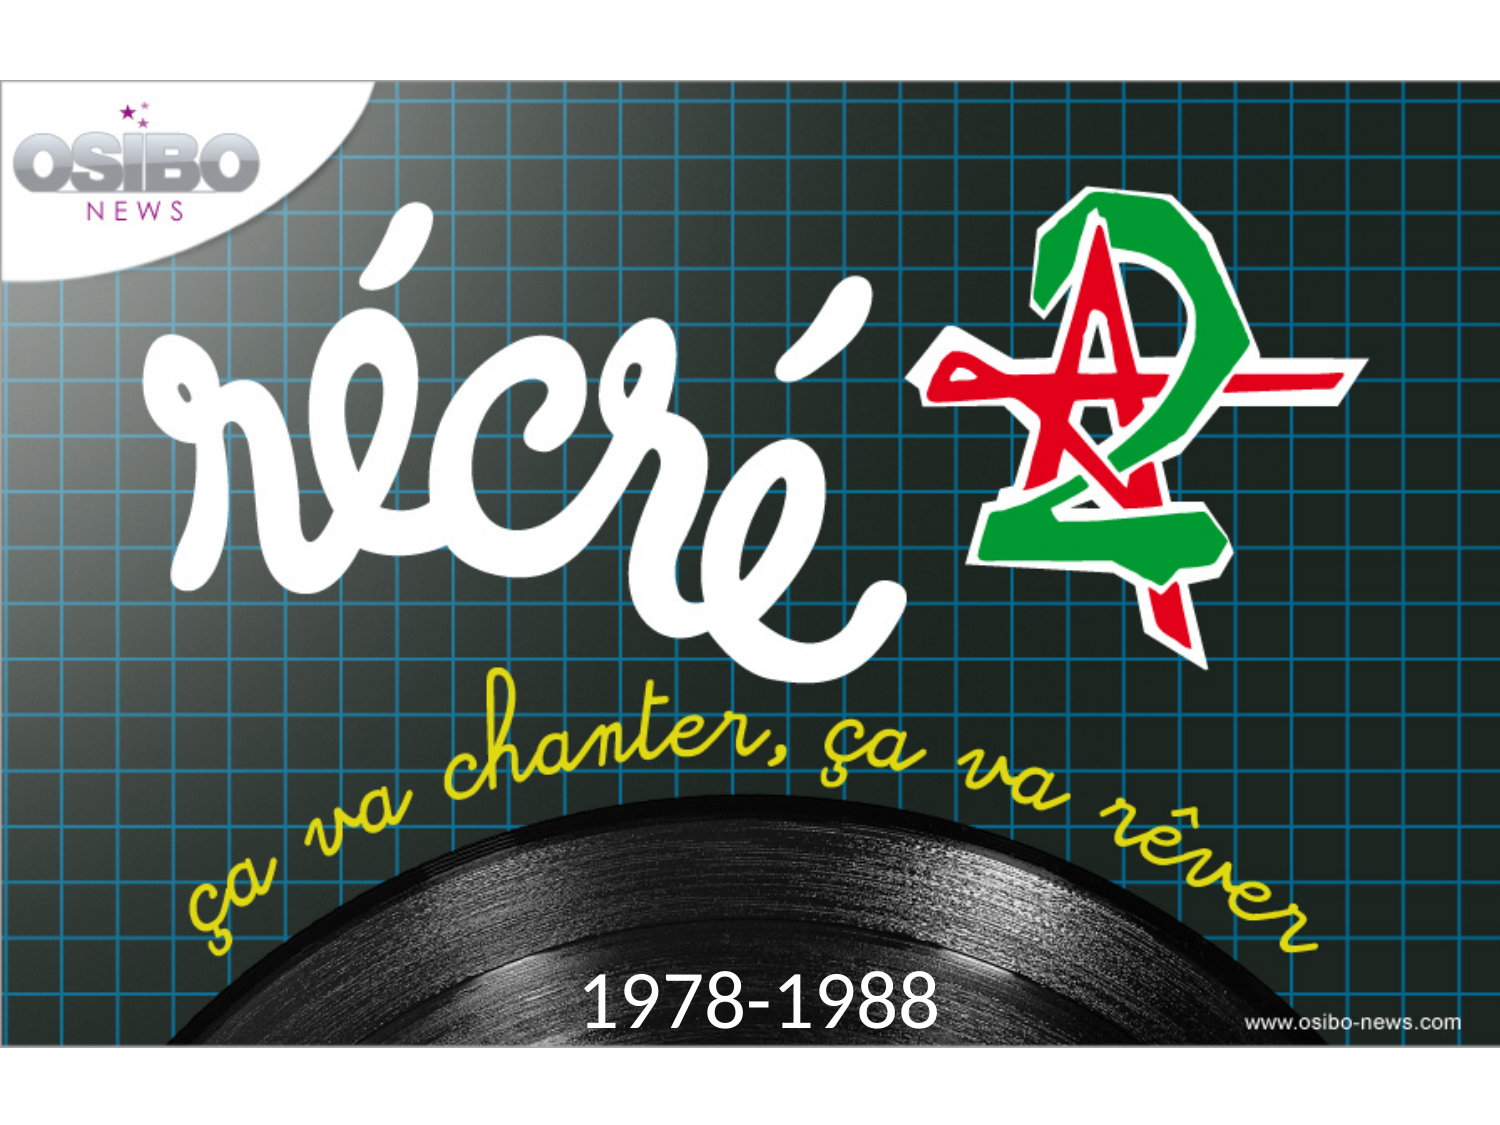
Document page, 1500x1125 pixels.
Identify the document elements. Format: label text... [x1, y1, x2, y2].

picture [1405, 103, 1457, 155]
picture [1126, 661, 1178, 713]
picture [1070, 661, 1122, 713]
picture [1294, 271, 1346, 322]
picture [1405, 884, 1457, 936]
picture [1014, 661, 1066, 713]
picture [1070, 717, 1122, 769]
picture [1461, 829, 1500, 880]
picture [1126, 103, 1178, 155]
picture [1461, 661, 1500, 713]
picture [1461, 605, 1500, 657]
picture [1349, 829, 1401, 880]
picture [1349, 606, 1401, 657]
picture [1405, 382, 1457, 434]
picture [1349, 159, 1401, 211]
picture [1461, 103, 1500, 155]
picture [1405, 550, 1457, 601]
picture [1014, 605, 1066, 657]
picture [1405, 940, 1457, 992]
picture [1461, 884, 1500, 936]
picture [1405, 159, 1457, 211]
picture [1461, 773, 1500, 824]
picture [1126, 717, 1178, 769]
picture [1461, 270, 1500, 323]
picture [1461, 940, 1500, 992]
picture [1349, 884, 1401, 936]
picture [902, 661, 954, 713]
picture [1461, 550, 1500, 601]
picture [958, 606, 1010, 657]
picture [1349, 215, 1401, 267]
picture [1461, 159, 1500, 211]
picture [1294, 103, 1346, 155]
picture [902, 494, 954, 546]
picture [1461, 494, 1500, 546]
picture [1349, 494, 1401, 546]
picture [1237, 438, 1289, 489]
picture [1349, 940, 1401, 992]
picture [1237, 159, 1289, 211]
picture [1461, 215, 1500, 267]
picture [1405, 494, 1457, 546]
picture [1294, 494, 1346, 546]
picture [1237, 550, 1289, 601]
picture [1294, 215, 1346, 267]
picture [0, 80, 1500, 1048]
picture [1294, 773, 1346, 824]
picture [1405, 606, 1457, 657]
picture [1405, 327, 1457, 378]
picture [1461, 717, 1500, 769]
picture [1237, 494, 1289, 546]
picture [1349, 773, 1401, 824]
picture [1349, 717, 1401, 769]
picture [1349, 550, 1401, 601]
picture [1405, 773, 1457, 824]
picture [1405, 717, 1457, 769]
picture [1405, 438, 1457, 489]
picture [1237, 717, 1289, 769]
picture [1237, 215, 1289, 267]
picture [1237, 661, 1289, 713]
picture [902, 437, 954, 490]
text_box 1978-1988 [406, 1048, 1113, 1053]
picture [1349, 271, 1401, 322]
picture [1237, 773, 1289, 824]
picture [1237, 606, 1289, 657]
picture [1405, 829, 1457, 880]
picture [1070, 103, 1122, 156]
picture [1294, 159, 1346, 211]
picture [1461, 327, 1500, 378]
picture [1405, 215, 1457, 267]
picture [1182, 717, 1234, 769]
picture [958, 661, 1010, 713]
picture [1349, 661, 1401, 713]
picture [1461, 382, 1500, 434]
picture [1461, 438, 1500, 489]
picture [1182, 103, 1234, 155]
picture [1405, 271, 1457, 322]
picture [1294, 606, 1346, 657]
picture [1294, 829, 1346, 880]
picture [1237, 103, 1289, 155]
picture [1294, 438, 1346, 489]
picture [1294, 550, 1346, 601]
picture [1294, 661, 1346, 713]
picture [1014, 102, 1067, 156]
picture [1294, 717, 1346, 769]
picture [1070, 605, 1122, 657]
picture [1405, 661, 1457, 713]
picture [1349, 438, 1401, 489]
picture [1349, 103, 1401, 155]
